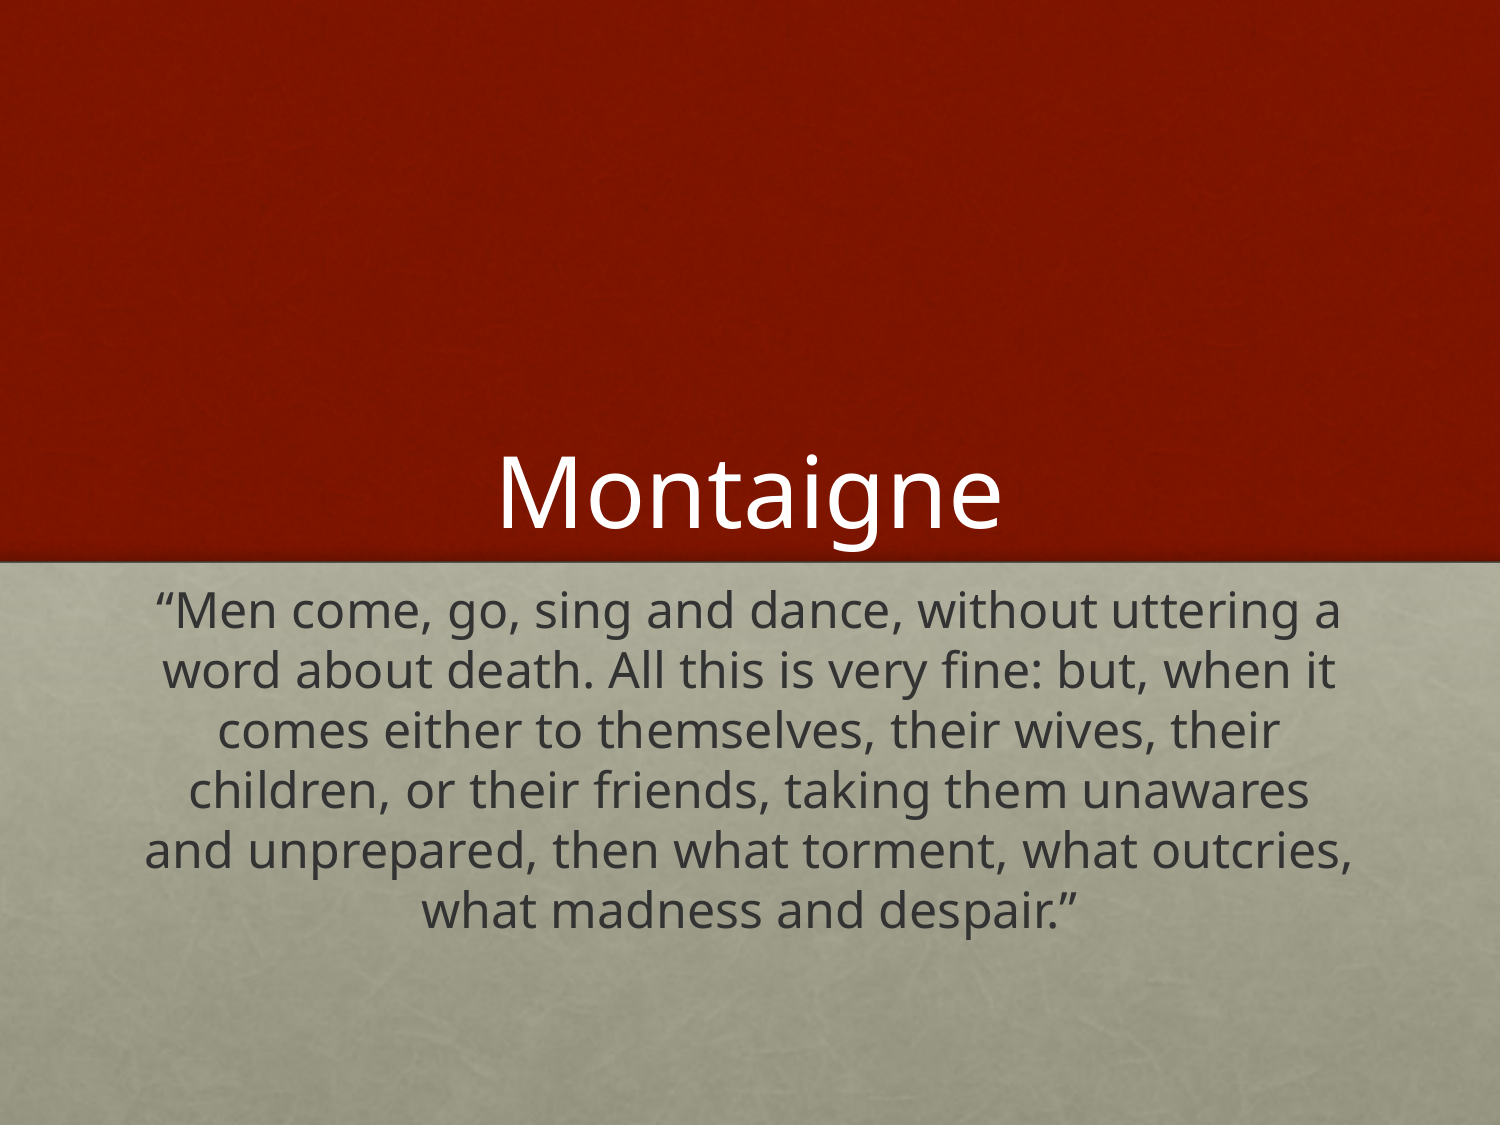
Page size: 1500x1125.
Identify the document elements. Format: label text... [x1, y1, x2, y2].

title Montaigne [127, 314, 1372, 556]
picture [0, 541, 1500, 1125]
subtitle “Men come, go, sing and dance, without uttering a word about death. All this is very fine: but, when it comes either to themselves, their wives, their children, or their friends, taking them unawares and unprepared, then what torment, what outcries, what madness and despair.” [127, 570, 1372, 1013]
